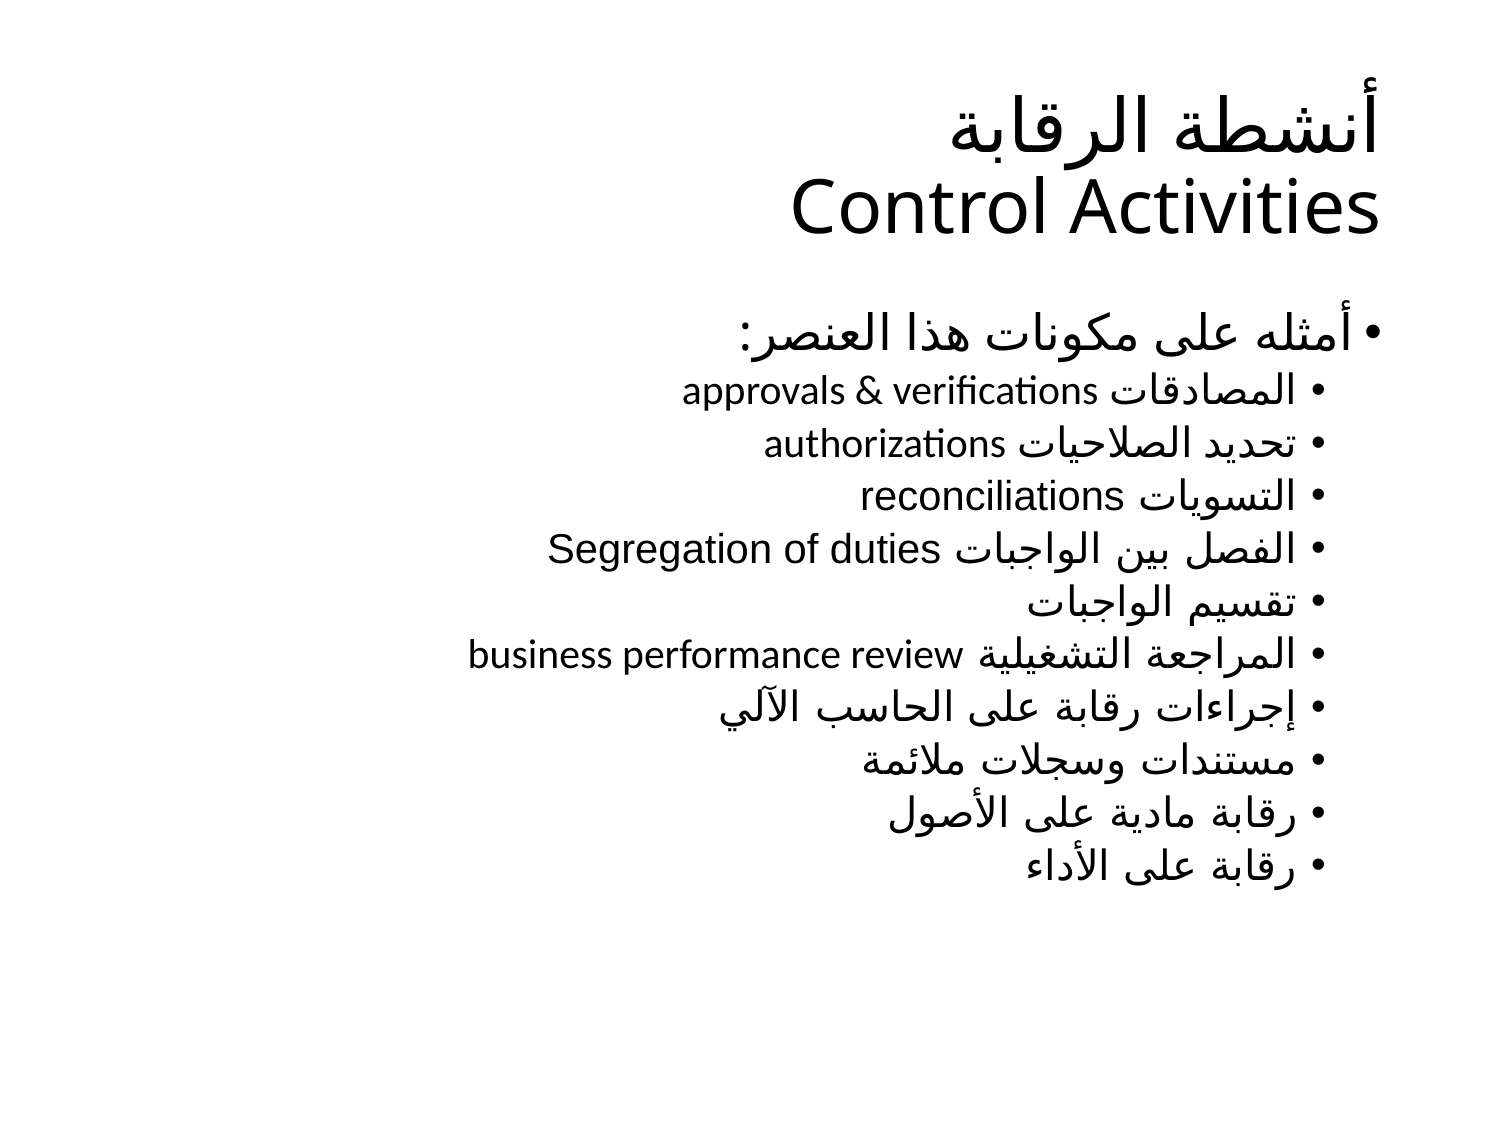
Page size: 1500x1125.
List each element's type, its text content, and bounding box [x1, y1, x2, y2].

title أنشطة الرقابة Control Activities [103, 59, 1397, 278]
list أمثله على مكونات هذا العنصر: المصادقات approvals & verifications تحديد الصلاحيات authorizations التسويات reconciliations الفصل بين الواجبات Segregation of duties تقسيم الواجبات المراجعة التشغيلية business performance review إجراءات رقابة على الحاسب الآلي مستندات وسجلات ملائمة رقابة مادية على الأصول رقابة على الأداء [103, 299, 1397, 1014]
